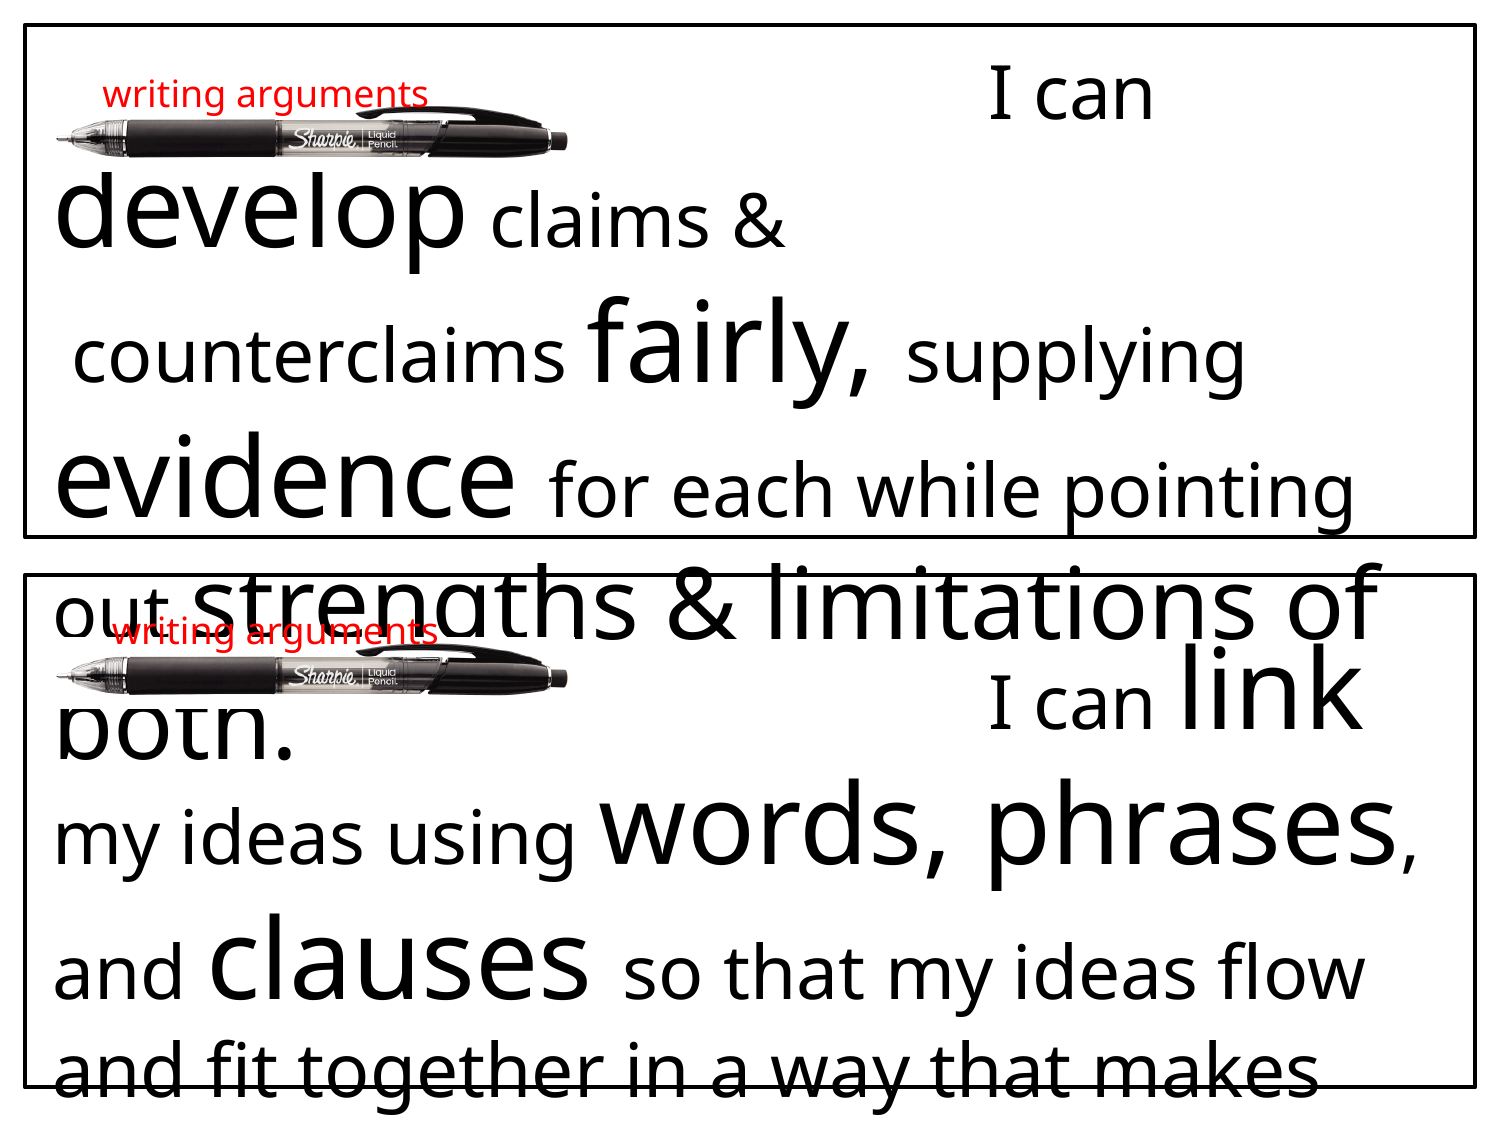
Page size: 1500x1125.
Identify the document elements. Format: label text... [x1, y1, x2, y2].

text_box [23, 573, 37, 1089]
text_box [23, 23, 1477, 539]
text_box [49, 599, 576, 710]
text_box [49, 62, 576, 172]
text_box I can link my ideas using words, phrases, and clauses so that my ideas flow and fit together in a way that makes sense. [37, 609, 1463, 1125]
text_box [1463, 573, 1477, 1089]
text_box I can develop claims & counterclaims fairly, supplying evidence for each while pointing out strengths & limitations of both. [37, 37, 1463, 609]
